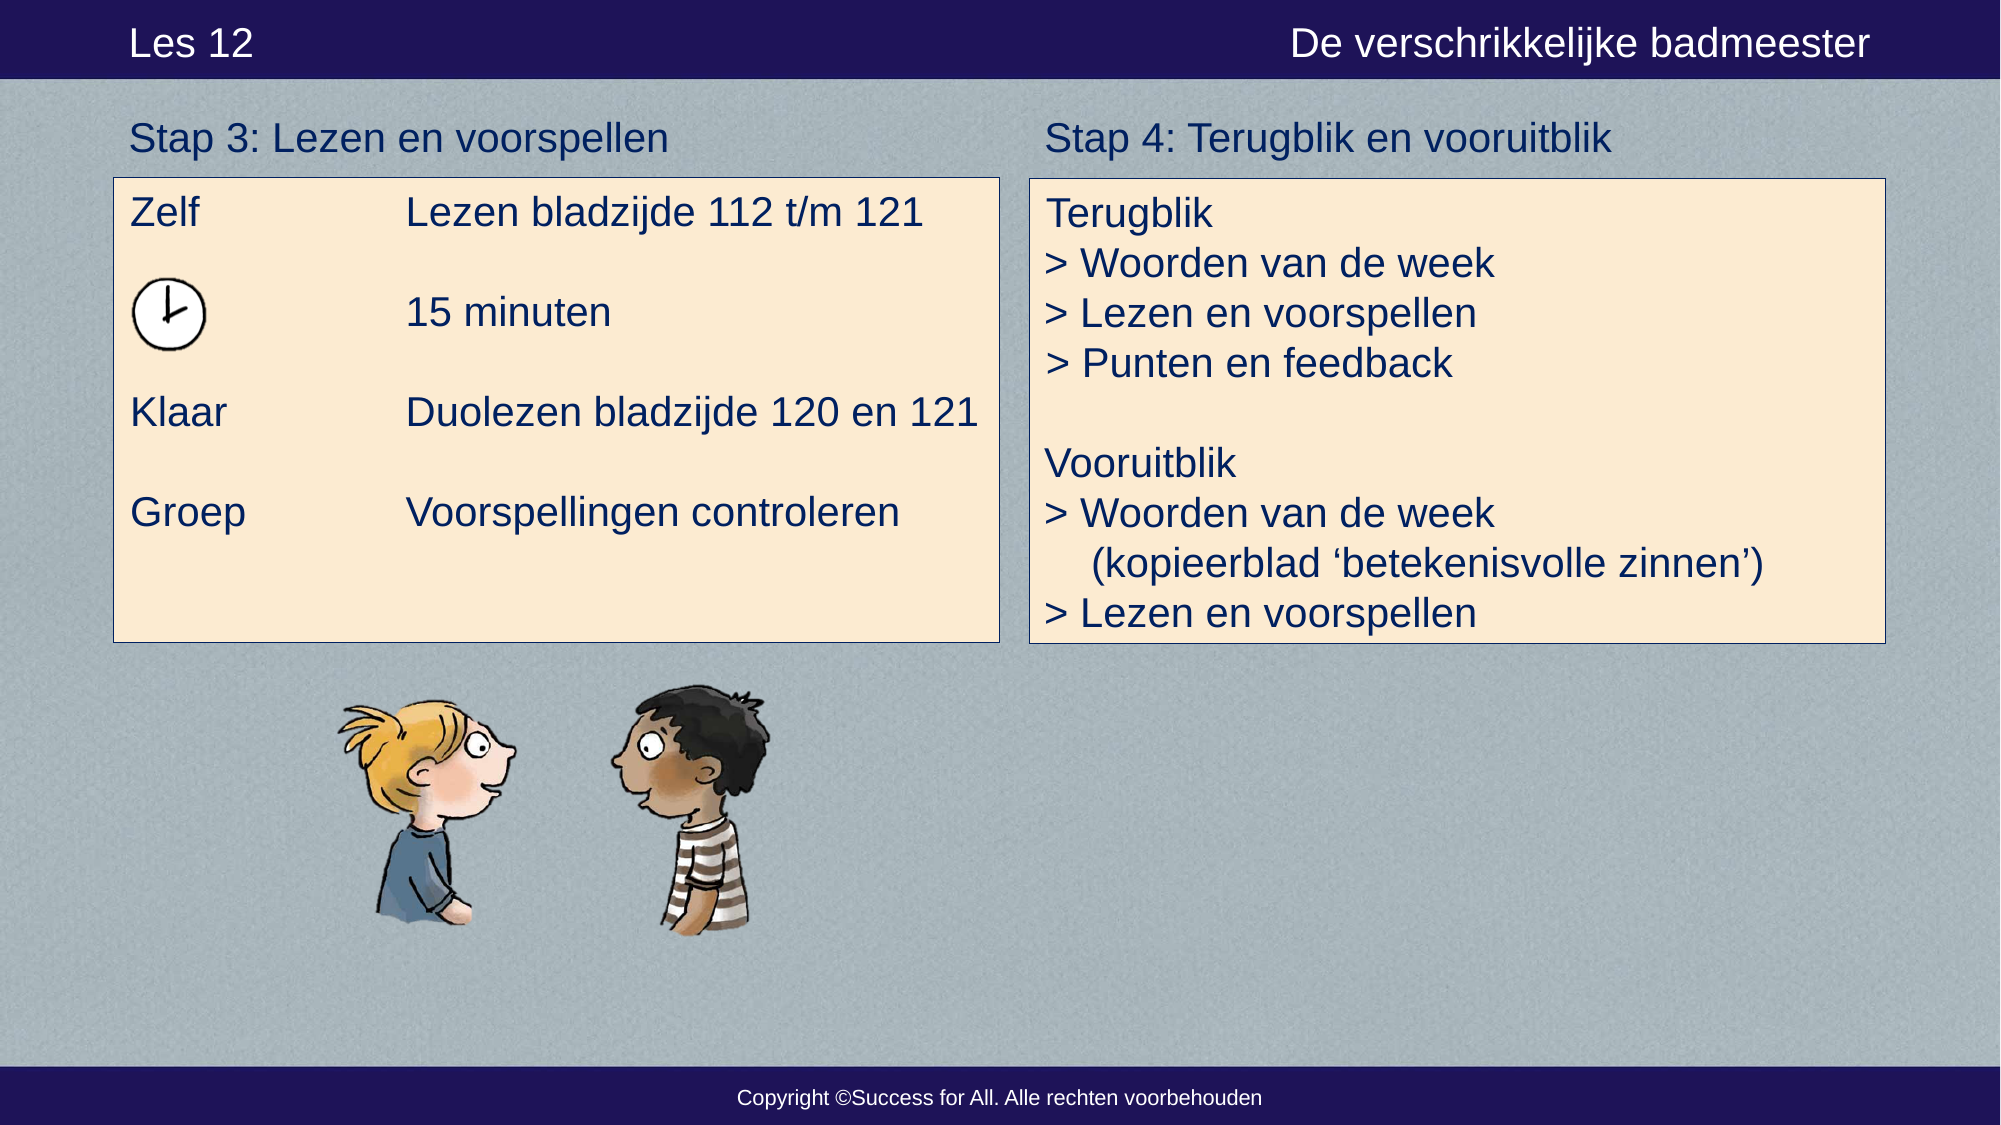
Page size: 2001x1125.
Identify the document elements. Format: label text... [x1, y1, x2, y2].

text_box Zelf Lezen bladzijde 112 t/m 121 15 minuten Klaar Duolezen bladzijde 120 en 121 Groep Voorspellingen controleren [113, 177, 1000, 643]
text_box Les 12 [114, 8, 354, 73]
picture [0, 0, 2001, 1125]
text_box Stap 4: Terugblik en vooruitblik [1029, 103, 1822, 169]
text_box Copyright ©Success for All. Alle rechten voorbehouden [0, 1076, 2000, 1125]
text_box De verschrikkelijke badmeester [999, 8, 1886, 73]
text_box Stap 3: Lezen en voorspellen [114, 103, 907, 169]
text_box Terugblik > Woorden van de week > Lezen en voorspellen > Punten en feedback Vooruitblik > Woorden van de week (kopieerblad ‘betekenisvolle zinnen’) > Lezen en voorspellen [1029, 178, 1886, 644]
